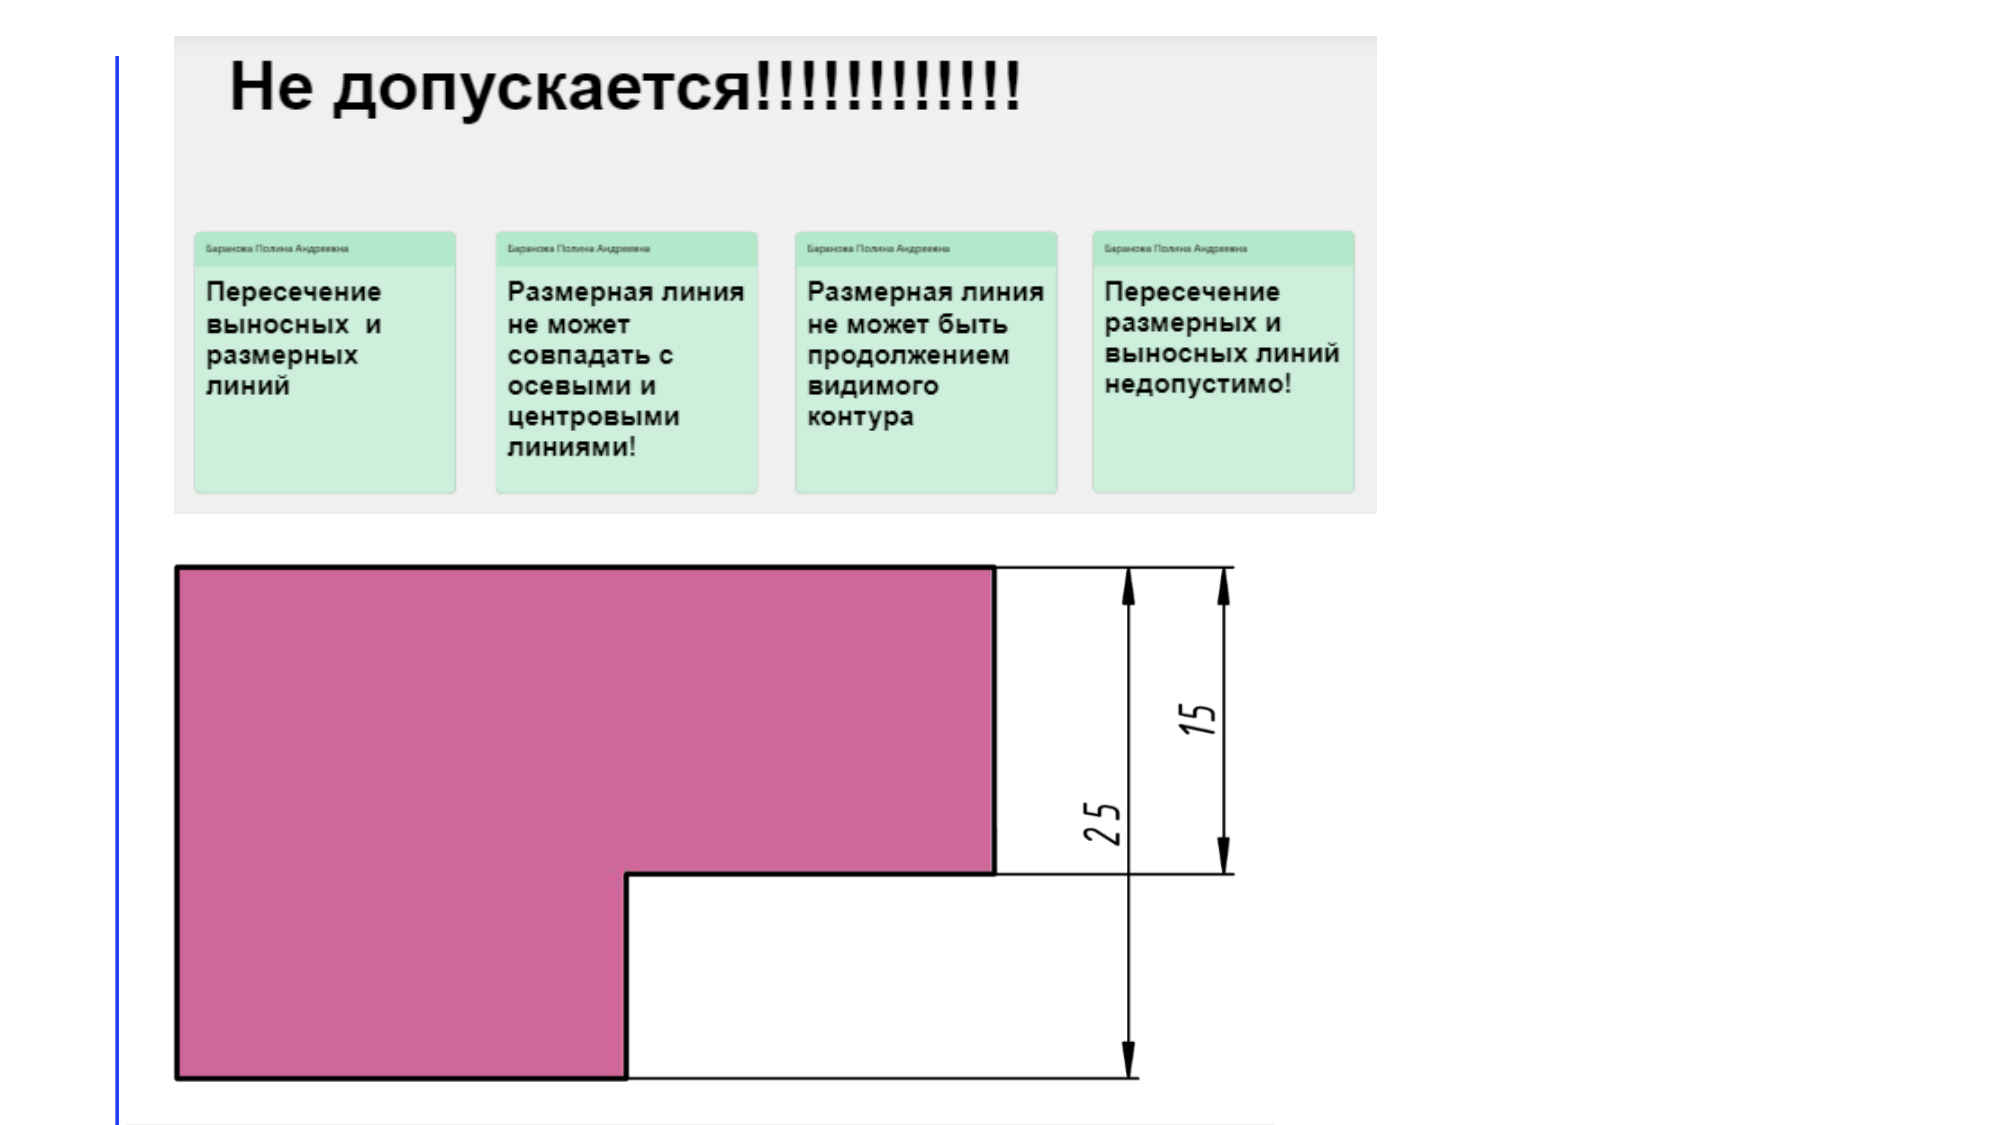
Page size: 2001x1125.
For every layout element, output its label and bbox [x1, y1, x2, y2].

picture [127, 530, 1275, 1125]
picture [174, 36, 1377, 514]
